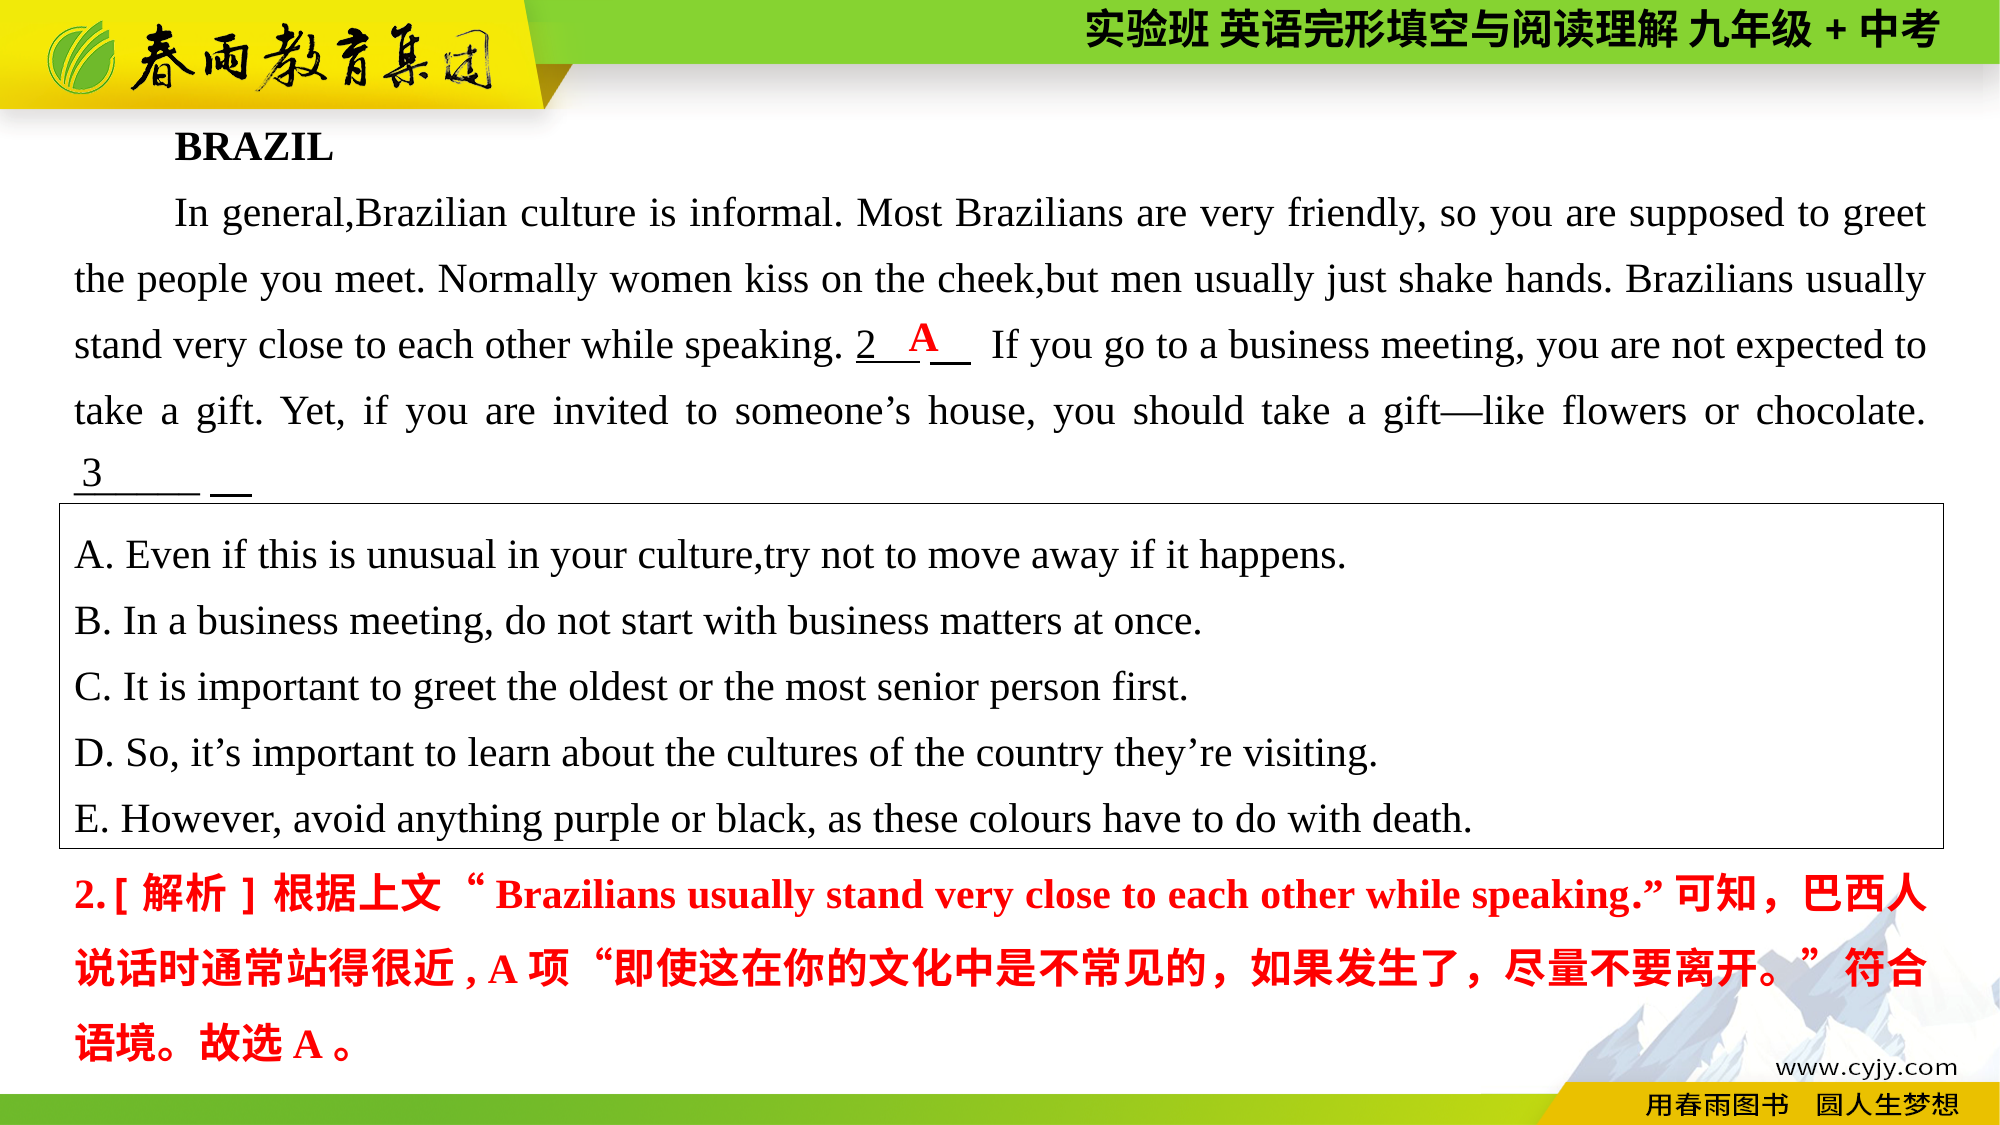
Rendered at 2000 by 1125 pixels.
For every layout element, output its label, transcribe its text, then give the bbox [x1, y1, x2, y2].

text_box 3 [66, 437, 118, 503]
text_box 2.[解析]根据上文“Brazilians usually stand very close to each other while speaking.”可知，巴西人说话时通常站得很近, A项“即使这在你的文化中是不常见的，如果发生了，尽量不要离开。”符合语境。故选A。 [59, 834, 1944, 1075]
text_box A [893, 302, 954, 368]
text_box A. Even if this is unusual in your culture,try not to move away if it happens. B. In a business meeting, do not start with business matters at once. C. It is important to greet the oldest or the most senior person first. D. So, it’s important to learn about the cultures of the country they’re visiting. E. However, avoid anything purple or black, as these colours have to do with death. [59, 503, 1944, 834]
list BRAZIL In general,Brazilian culture is informal. Most Brazilians are very friendly, so you are supposed to greet the people you meet. Normally women kiss on the cheek,but men usually just shake hands. Brazilians usually stand very close to each other while speaking. 2 If you go to a business meeting, you are not expected to take a gift. Yet, if you are invited to someone’s house, you should take a gift—like flowers or chocolate. ______ [59, 95, 1944, 503]
picture [0, 0, 2000, 1125]
